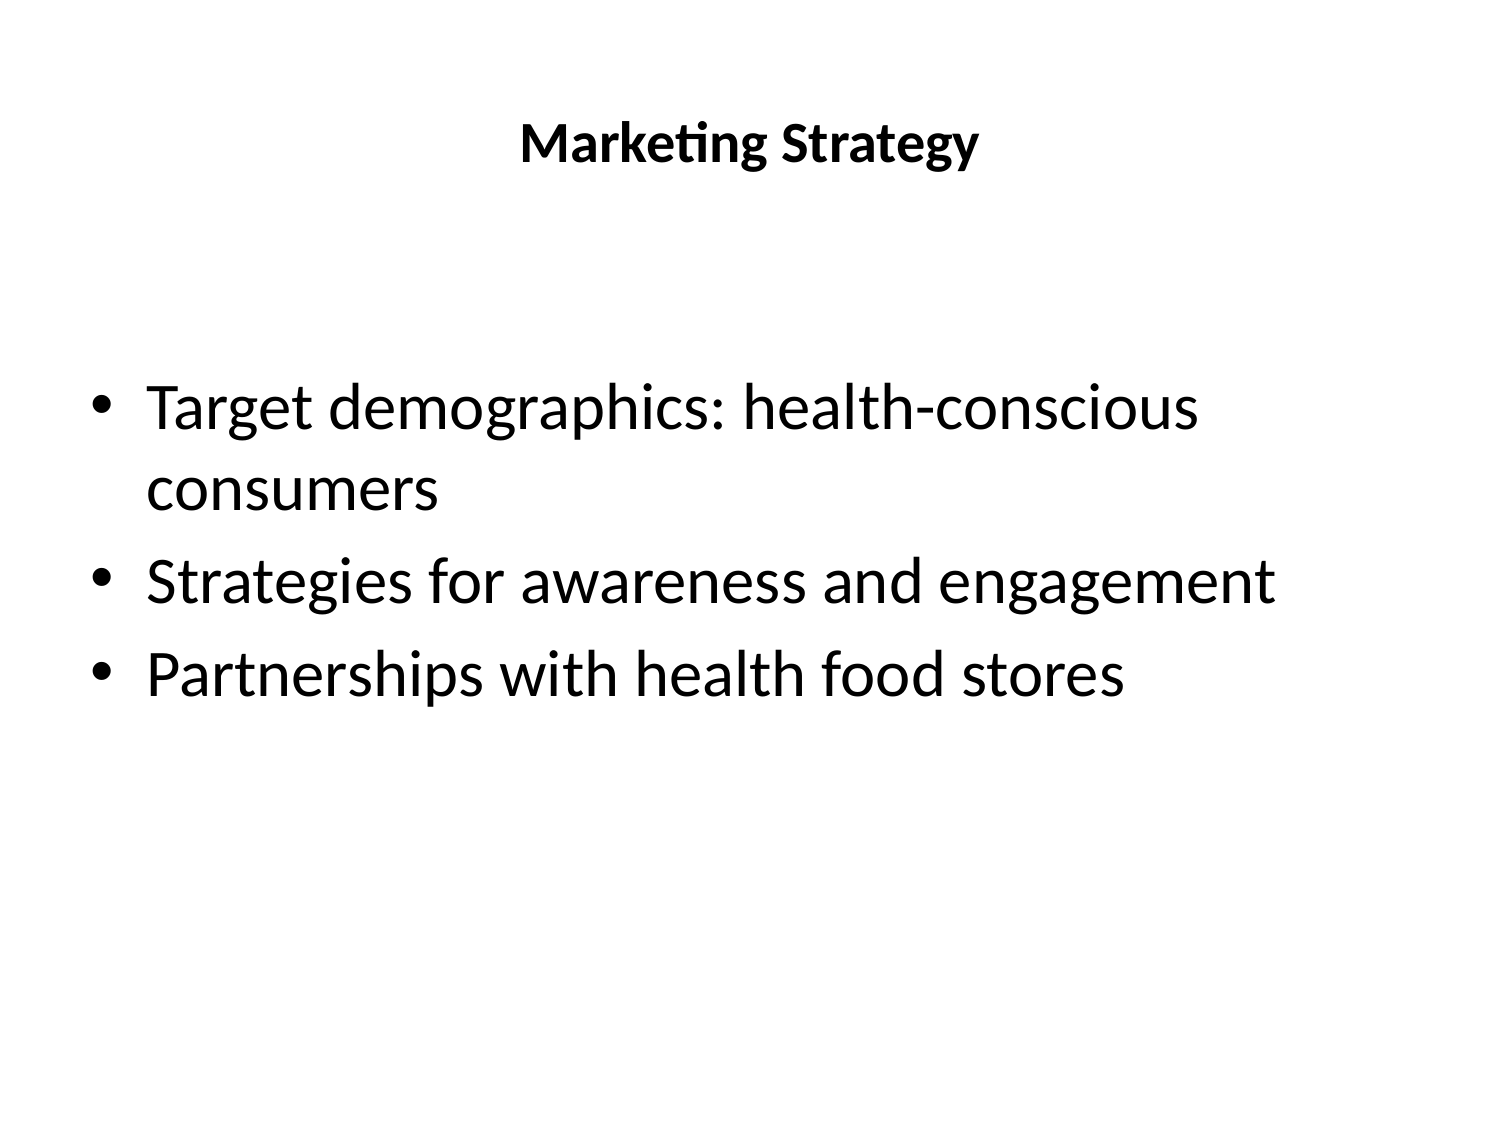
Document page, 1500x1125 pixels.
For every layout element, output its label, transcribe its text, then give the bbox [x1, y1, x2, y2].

title Marketing Strategy [75, 45, 1425, 233]
list Target demographics: health-conscious consumers Strategies for awareness and engagement Partnerships with health food stores [75, 262, 1425, 1005]
